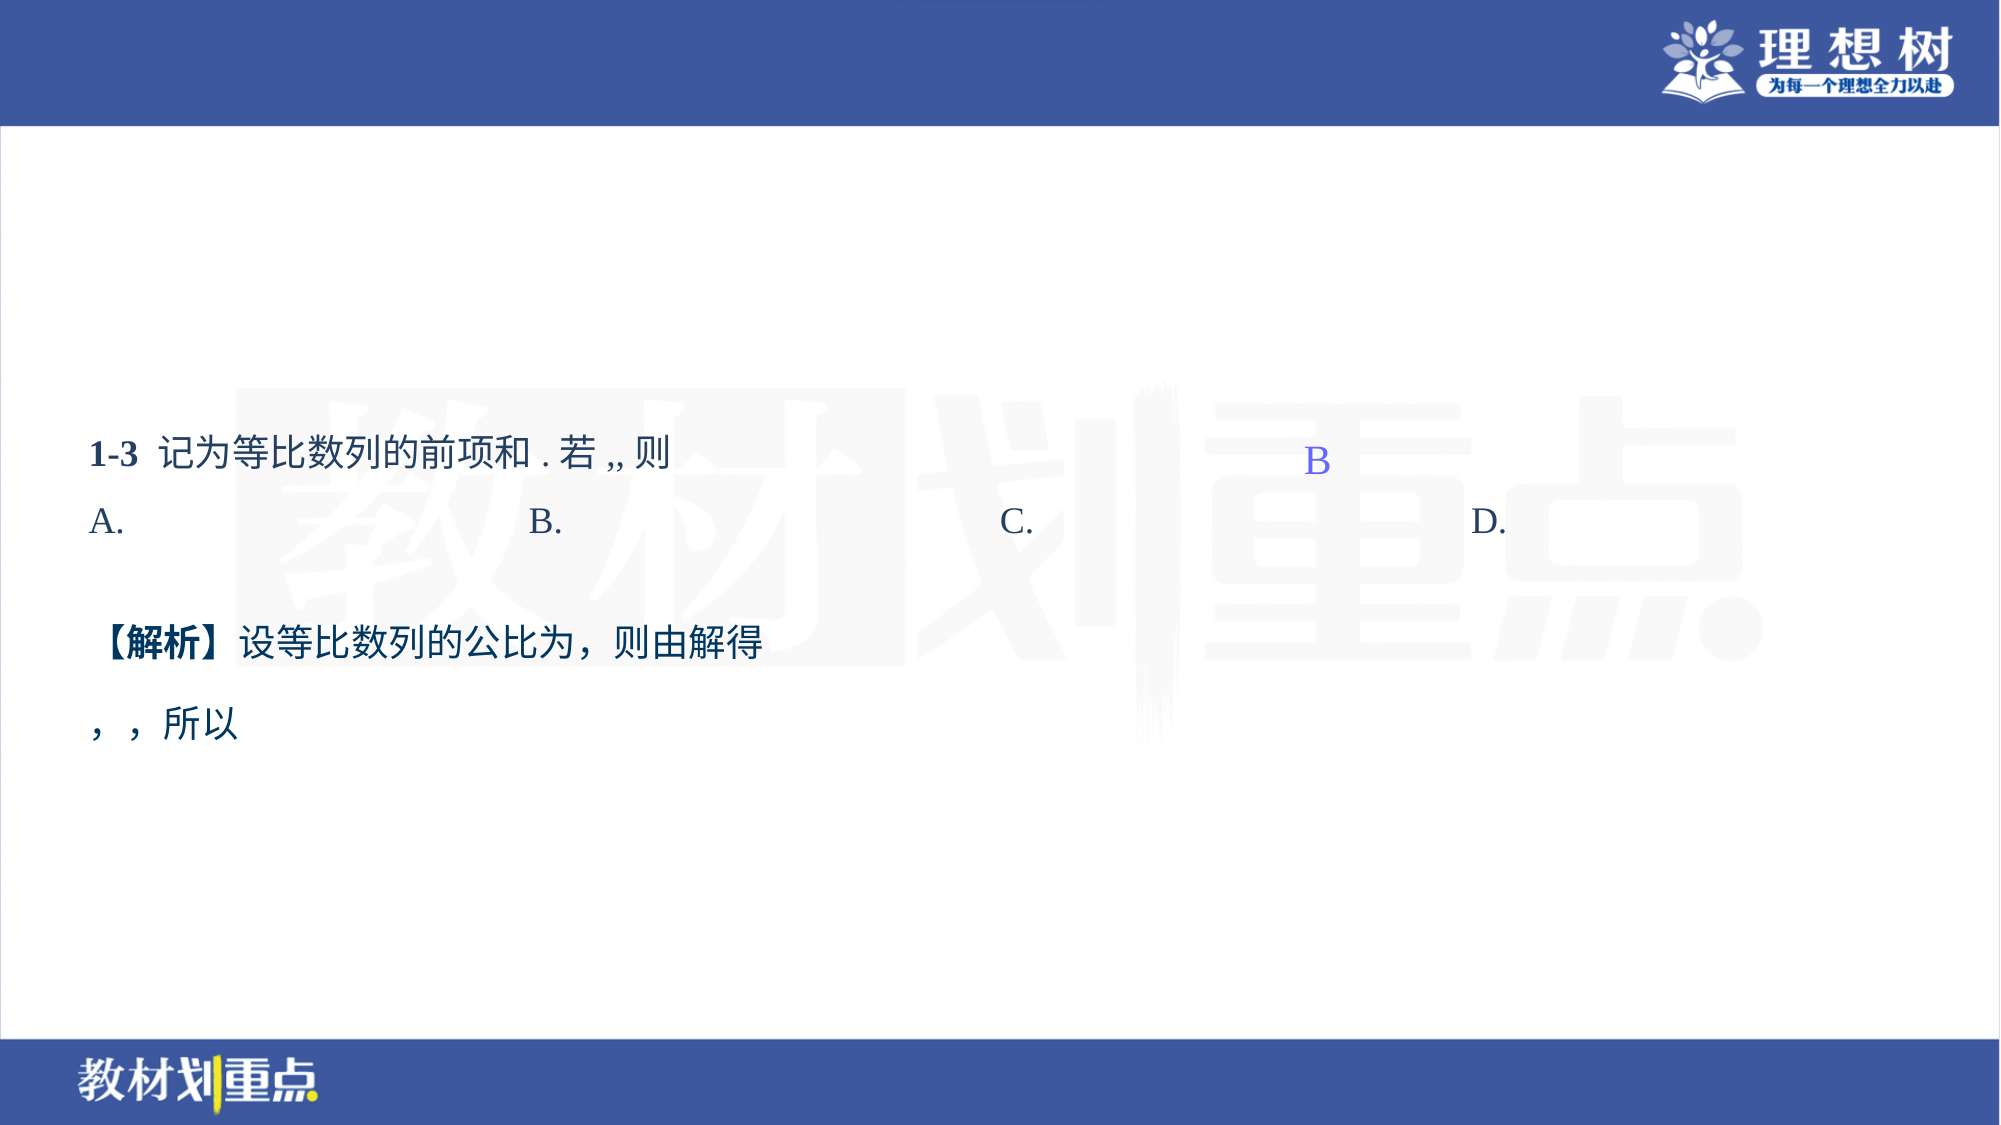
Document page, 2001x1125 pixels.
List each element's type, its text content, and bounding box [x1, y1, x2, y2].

picture [0, 0, 2000, 1125]
text_box B [1288, 431, 1347, 481]
